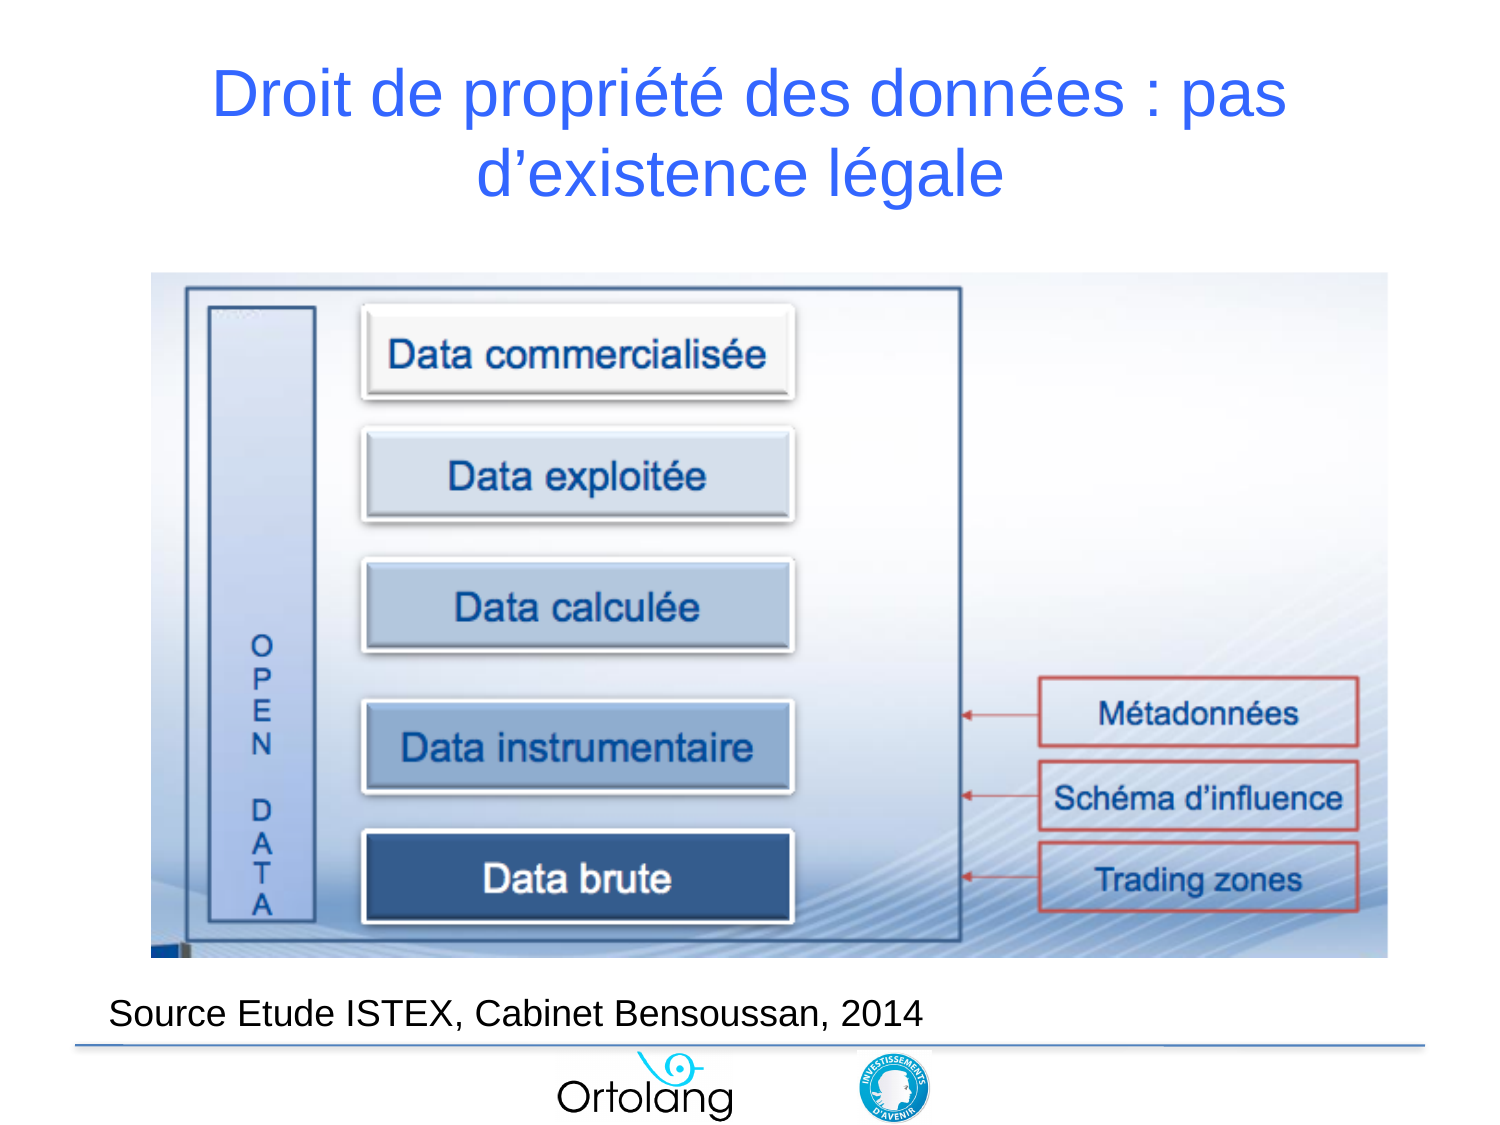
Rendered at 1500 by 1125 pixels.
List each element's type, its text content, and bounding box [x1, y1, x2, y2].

picture [857, 1050, 932, 1125]
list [151, 217, 1390, 1012]
text_box Source Etude ISTEX, Cabinet Bensoussan, 2014 [93, 981, 939, 1041]
title Droit de propriété des données : pas d’existence légale [75, 42, 1425, 112]
picture [555, 1050, 733, 1122]
